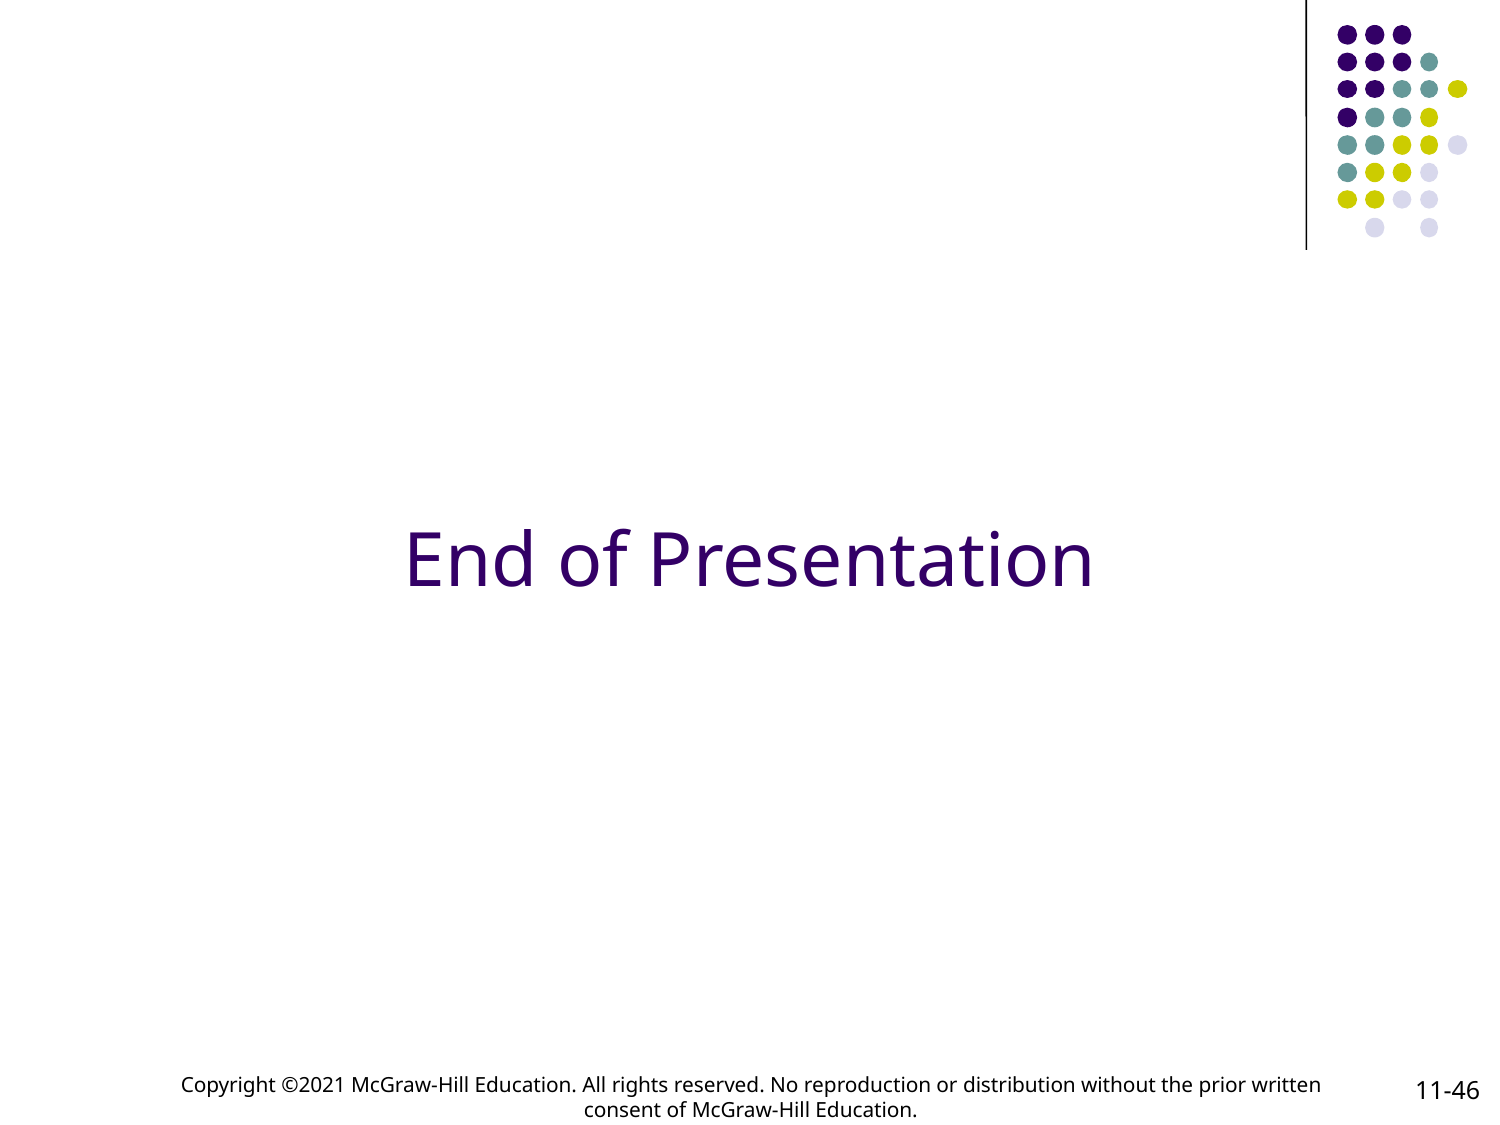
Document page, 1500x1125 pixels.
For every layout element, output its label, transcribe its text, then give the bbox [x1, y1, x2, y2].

title End of Presentation [128, 450, 1372, 675]
slide_number 11-46 [1345, 1061, 1496, 1122]
